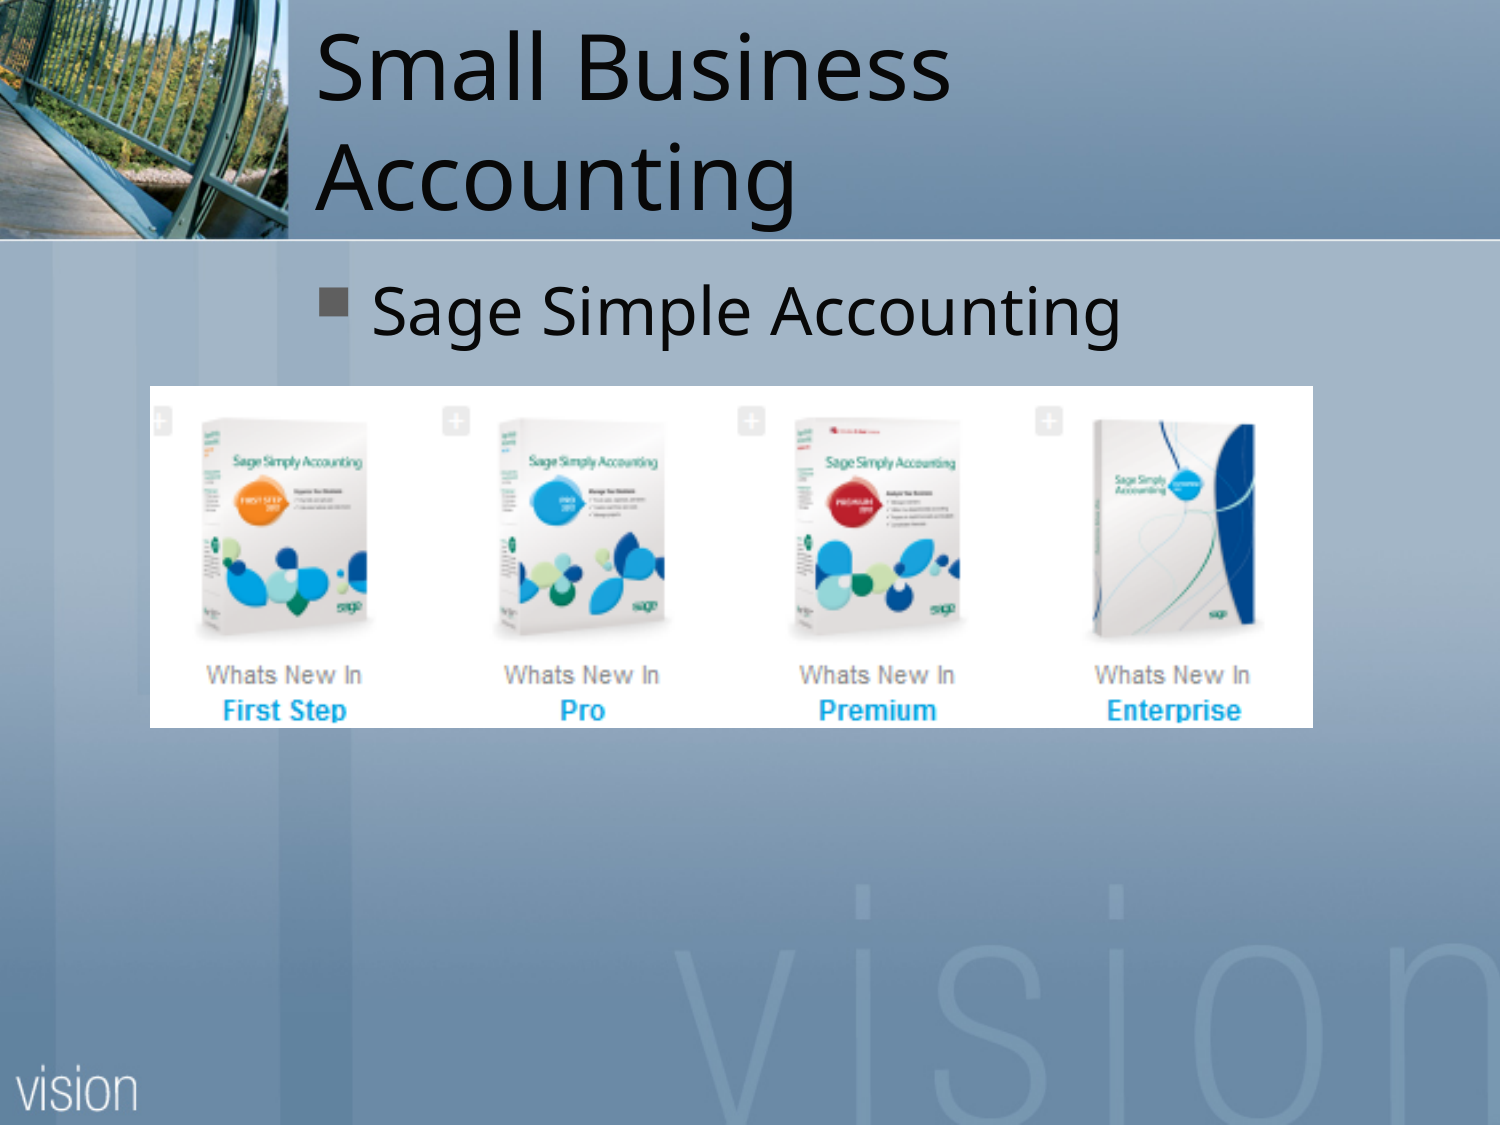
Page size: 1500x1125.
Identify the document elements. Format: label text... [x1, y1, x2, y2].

title Small Business Accounting [299, 30, 1462, 207]
picture [0, 0, 1500, 1125]
list Sage Simple Accounting [299, 261, 1462, 1095]
